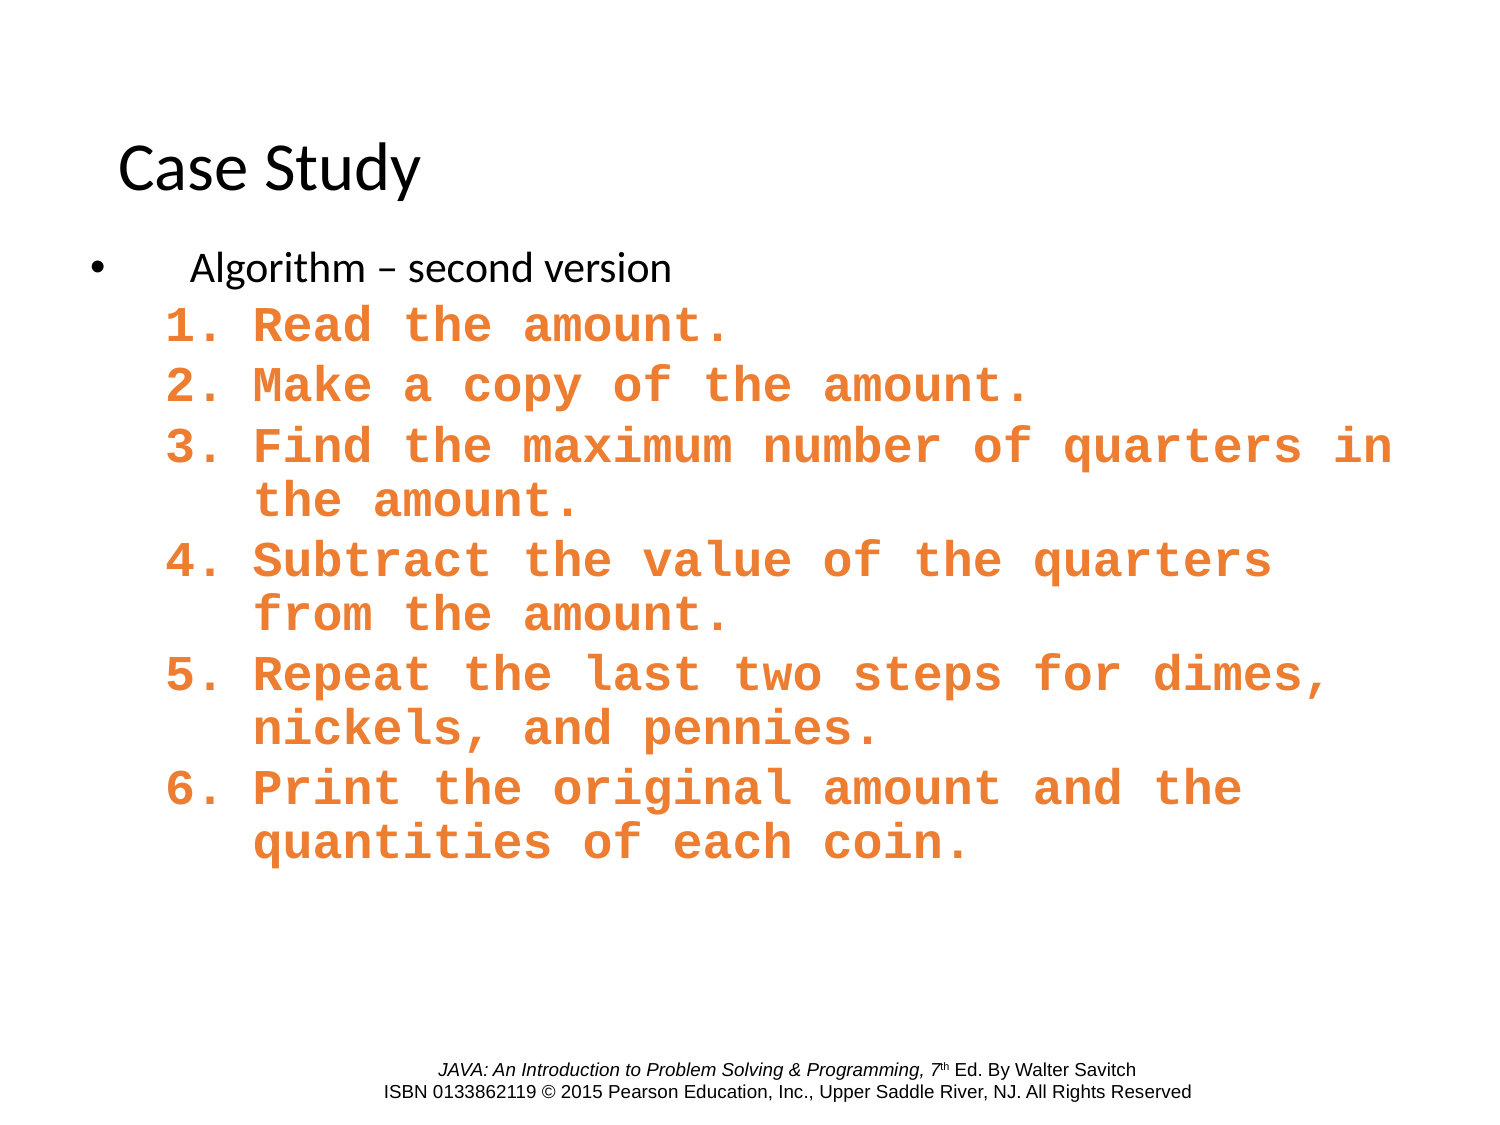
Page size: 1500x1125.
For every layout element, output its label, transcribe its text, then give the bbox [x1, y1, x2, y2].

title Case Study [103, 59, 1397, 237]
list Algorithm – second version Read the amount. Make a copy of the amount. Find the maximum number of quarters in the amount. Subtract the value of the quarters from the amount. Repeat the last two steps for dimes, nickels, and pennies. Print the original amount and the quantities of each coin. [75, 237, 1425, 1005]
